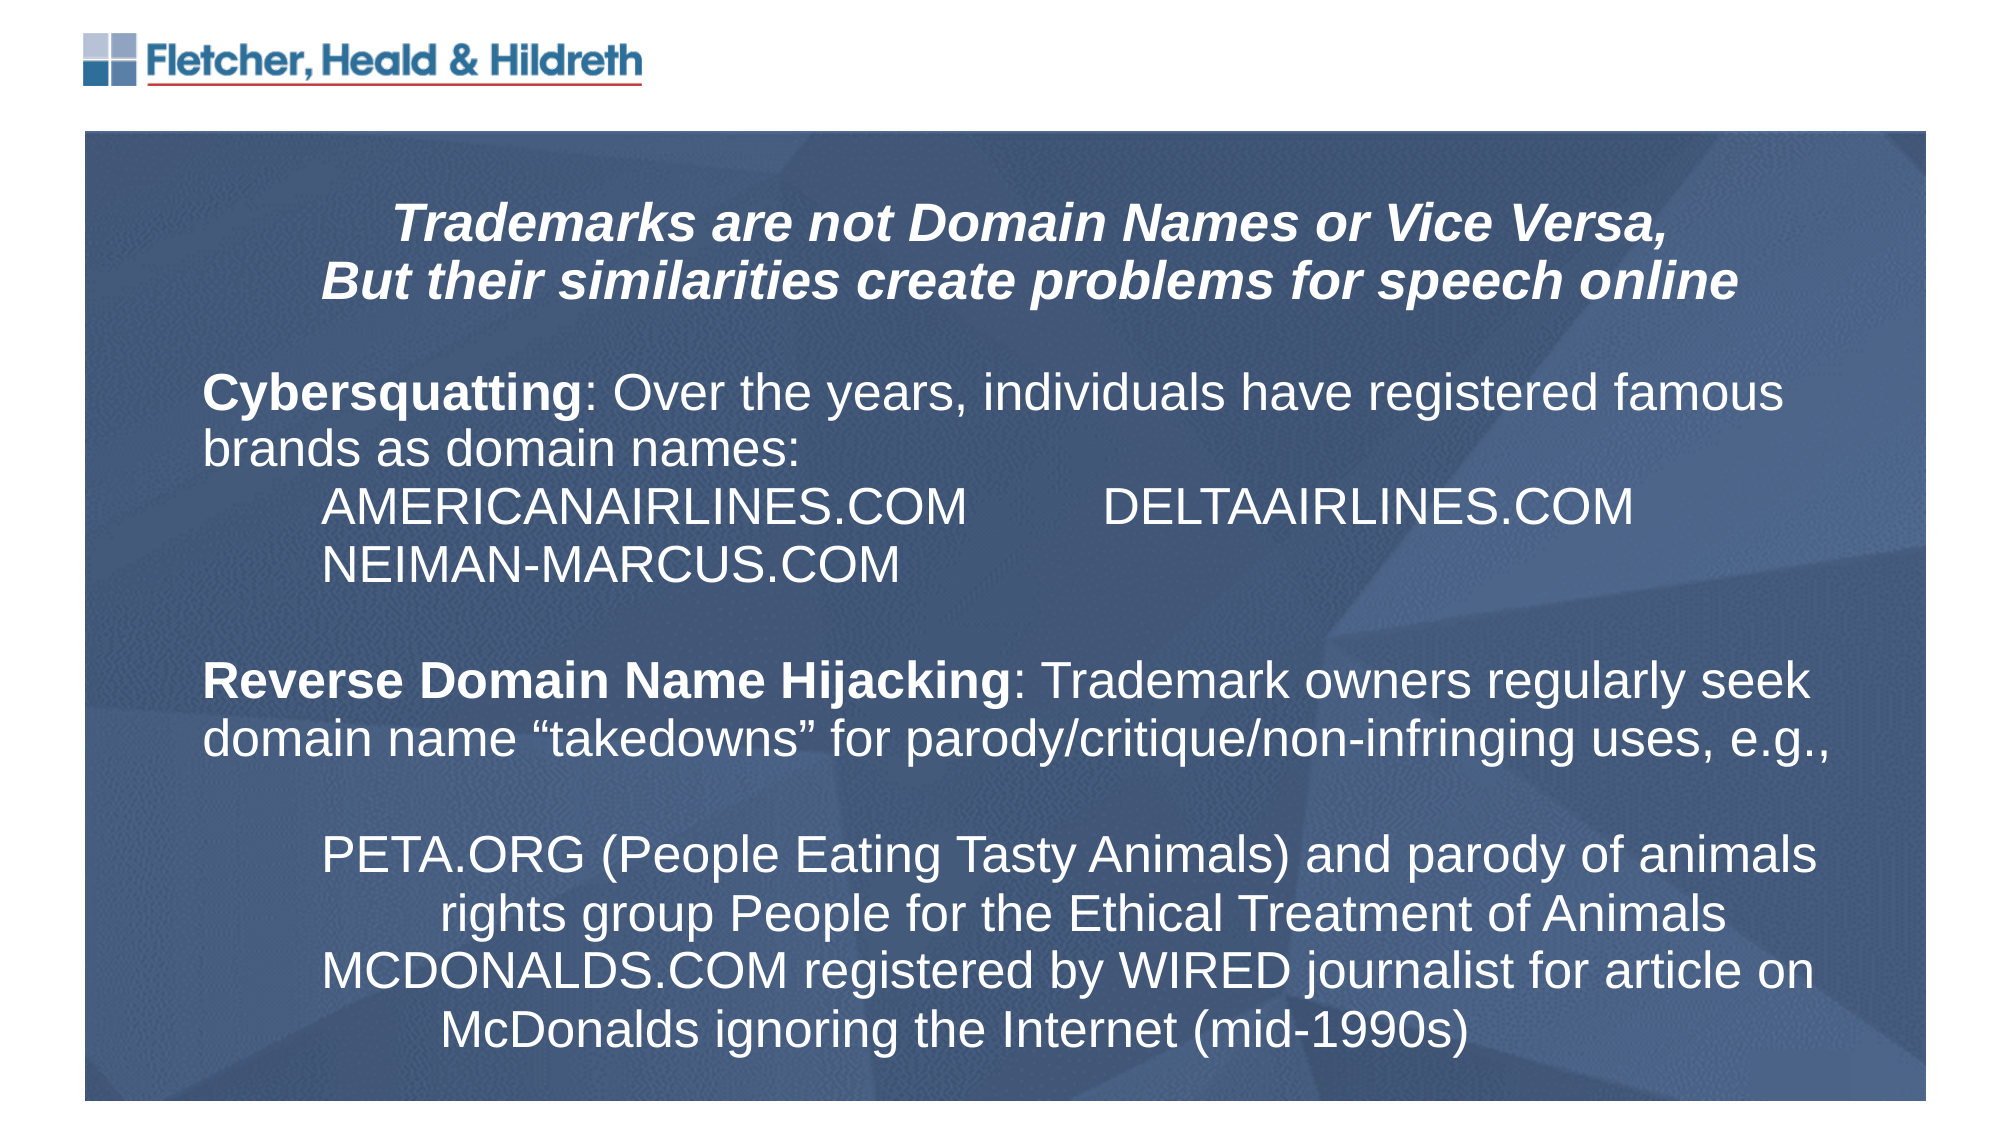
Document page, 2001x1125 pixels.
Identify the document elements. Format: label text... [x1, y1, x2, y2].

picture [85, 131, 1926, 1101]
picture [83, 33, 642, 86]
text_box Trademarks are not Domain Names or Vice Versa, But their similarities create problems for speech online Cybersquatting: Over the years, individuals have registered famous brands as domain names: AMERICANAIRLINES.COM DELTAAIRLINES.COM NEIMAN-MARCUS.COM Reverse Domain Name Hijacking: Trademark owners regularly seek domain name “takedowns” for parody/critique/non-infringing uses, e.g., PETA.ORG (People Eating Tasty Animals) and parody of animals rights group People for the Ethical Treatment of Animals MCDONALDS.COM registered by WIRED journalist for article on McDonalds ignoring the Internet (mid-1990s) [187, 187, 1875, 914]
